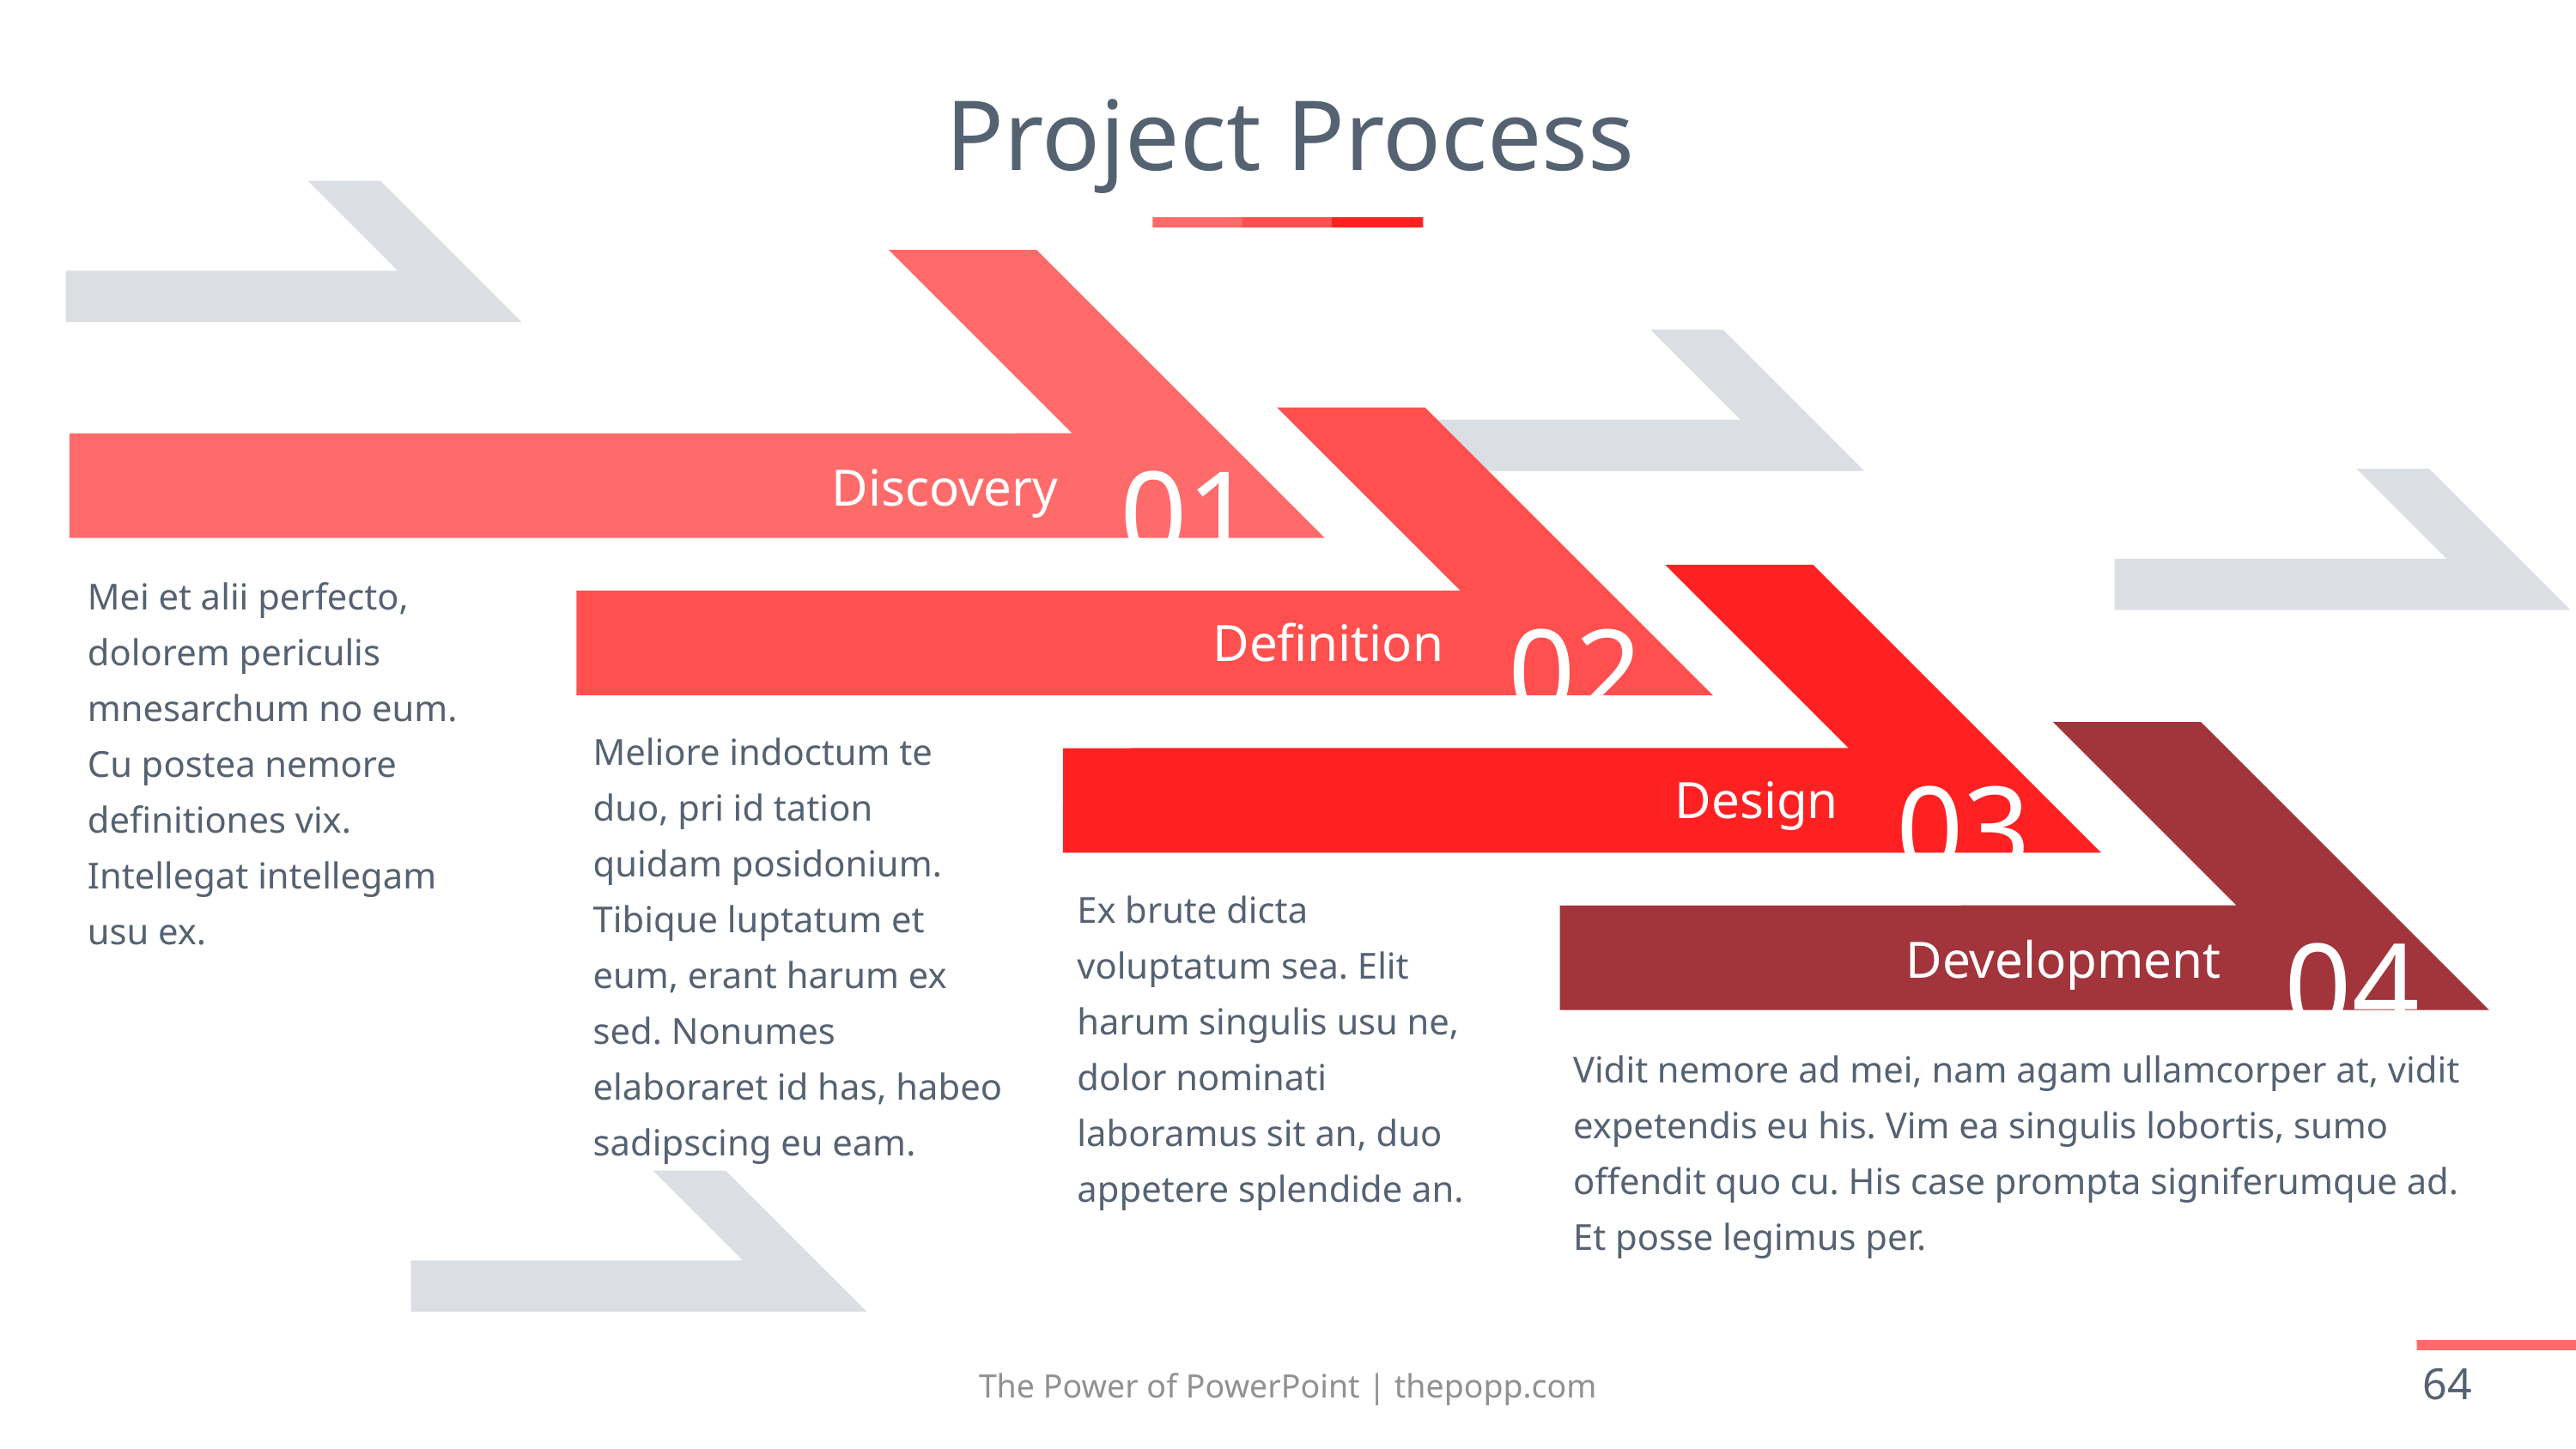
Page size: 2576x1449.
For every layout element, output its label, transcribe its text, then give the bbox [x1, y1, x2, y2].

list Meliore indoctum te duo, pri id tation quidam posidonium. Tibique luptatum et eum, erant harum ex sed. Nonumes elaboraret id has, habeo sadipscing eu eam. [580, 710, 1023, 1166]
list Design [1201, 746, 1851, 852]
list Development [1584, 905, 2234, 1010]
footer The Power of PowerPoint | thepopp.com [853, 1349, 1723, 1427]
list Mei et alii perfecto, dolorem periculis mnesarchum no eum. Cu postea nemore definitiones vix. Intellegat intellegam usu ex. [74, 555, 517, 1010]
list Definition [806, 588, 1457, 694]
list Vidit nemore ad mei, nam agam ullamcorper at, vidit expetendis eu his. Vim ea singulis lobortis, sumo offendit quo cu. His case prompta signiferumque ad. Et posse legimus per. [1560, 1028, 2489, 1325]
title Project Process [69, 49, 2512, 230]
list Discovery [421, 433, 1071, 539]
slide_number 64 [2409, 1351, 2576, 1421]
list Ex brute dicta voluptatum sea. Elit harum singulis usu ne, dolor nominati laboramus sit an, duo appetere splendide an. [1064, 868, 1507, 1325]
